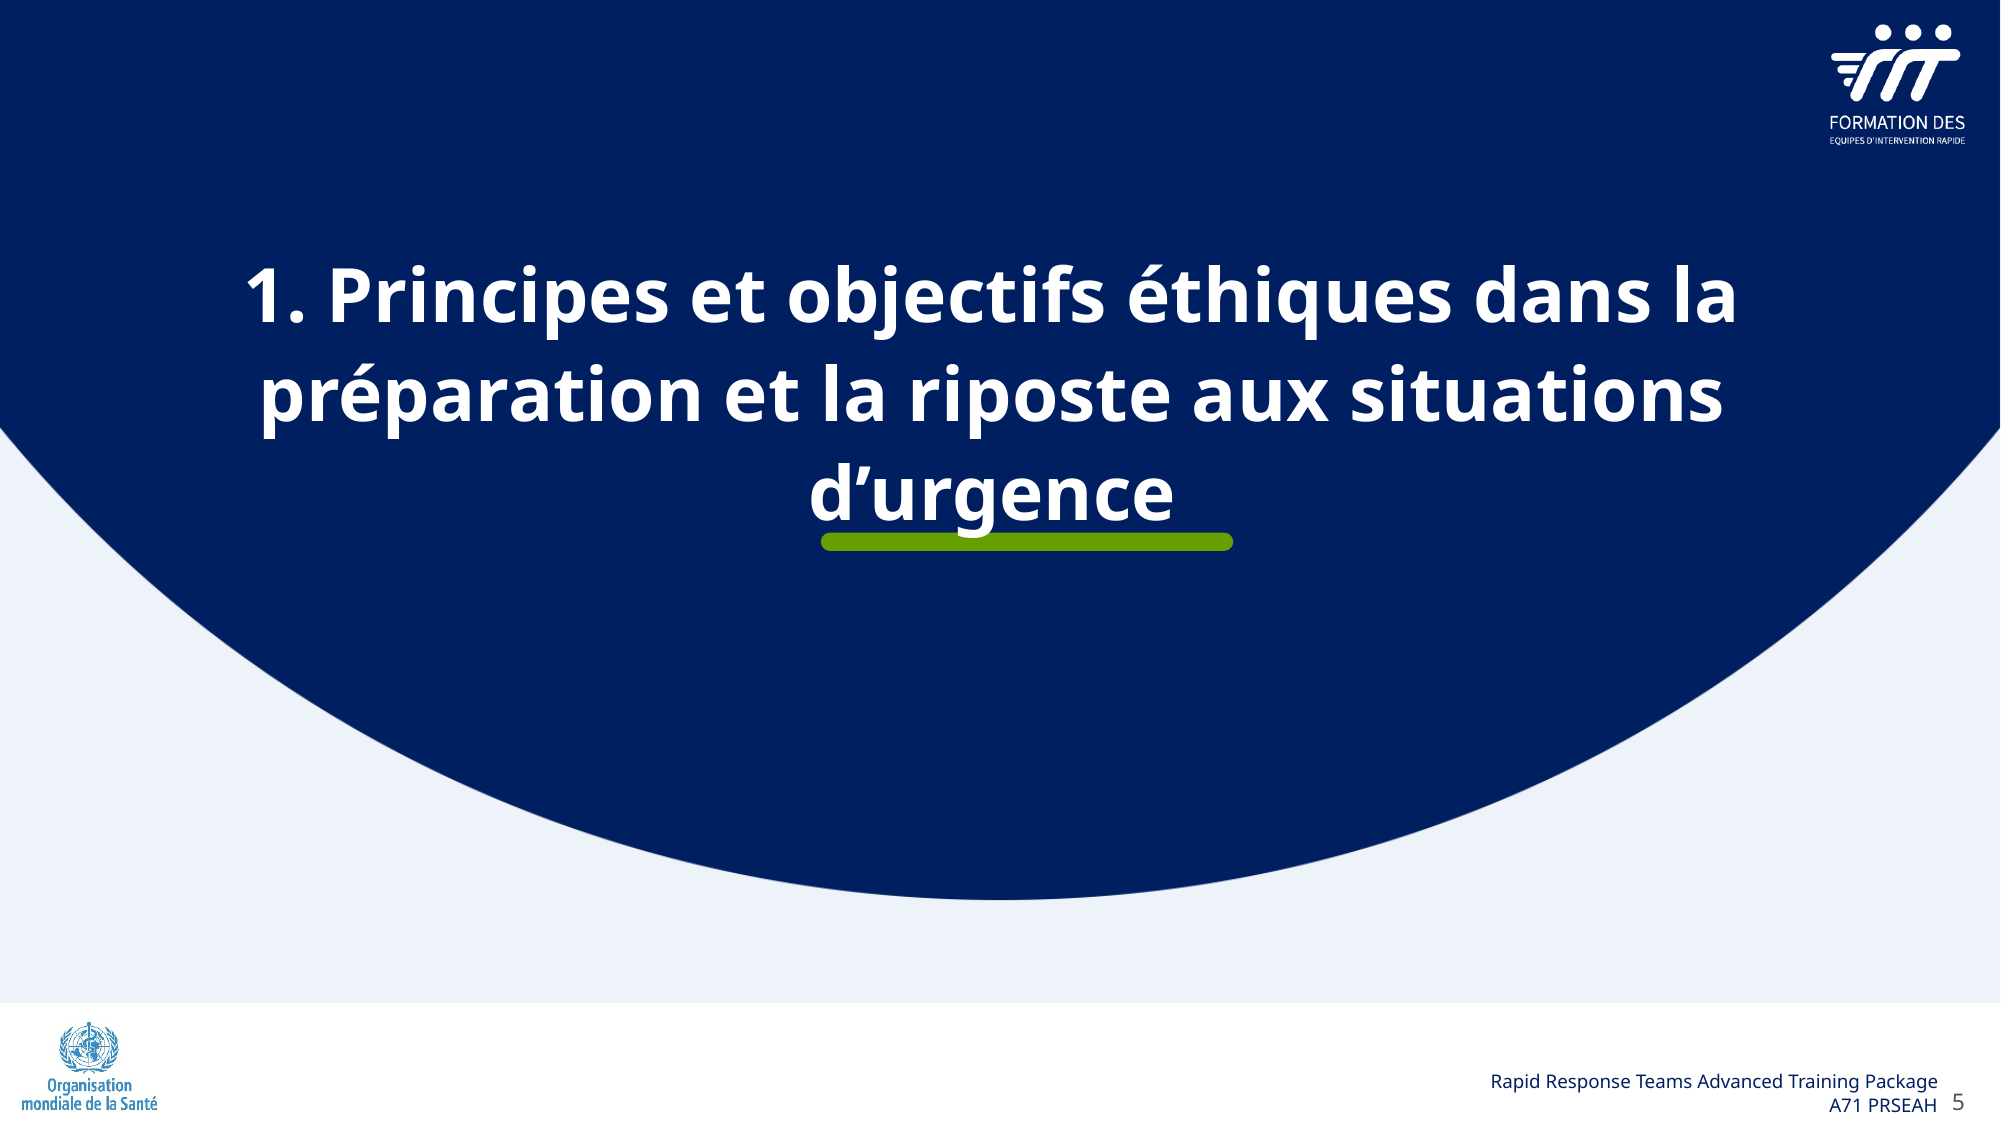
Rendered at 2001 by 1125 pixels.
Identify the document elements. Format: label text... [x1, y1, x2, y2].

list 1. Principes et objectifs éthiques dans la préparation et la riposte aux situations d’urgence [68, 233, 1916, 542]
picture [0, 0, 2001, 1003]
picture [20, 1020, 158, 1111]
slide_number 5 [1882, 1037, 1916, 1092]
